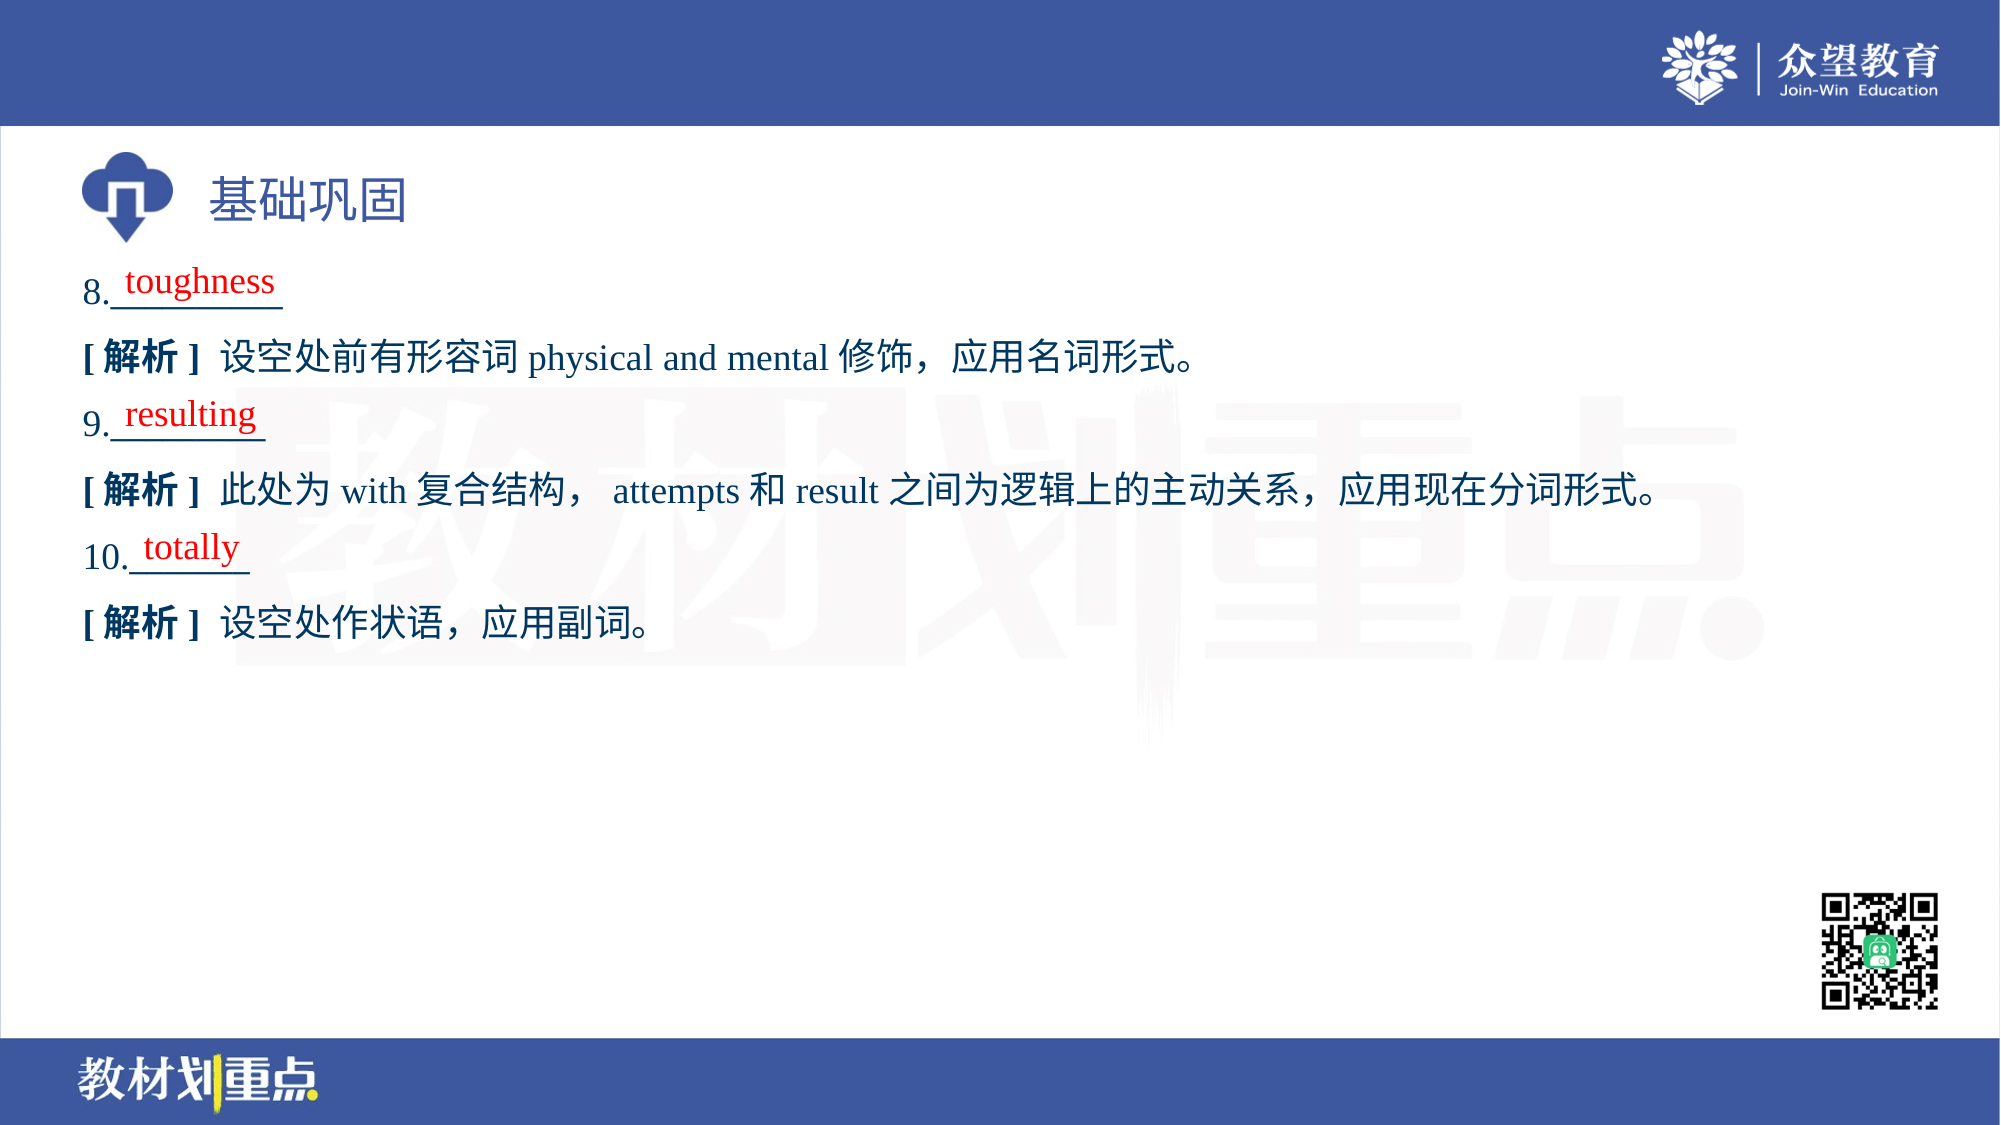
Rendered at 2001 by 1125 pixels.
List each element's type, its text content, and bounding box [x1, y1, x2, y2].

text_box [解析] 设空处前有形容词physical and mental修饰，应用名词形式。 [82, 313, 1817, 371]
text_box 10._______ [82, 512, 1817, 571]
text_box [解析] 此处为with复合结构，attempts和result之间为逻辑上的主动关系，应用现在分词形式。 [82, 446, 1817, 504]
picture [0, 0, 2000, 1125]
text_box resulting [111, 369, 271, 428]
text_box totally [130, 502, 254, 561]
text_box [解析] 设空处作状语，应用副词。 [82, 579, 1817, 637]
text_box 8.__________ [82, 247, 1817, 306]
text_box toughness [111, 236, 289, 295]
text_box 9._________ [82, 379, 1817, 438]
